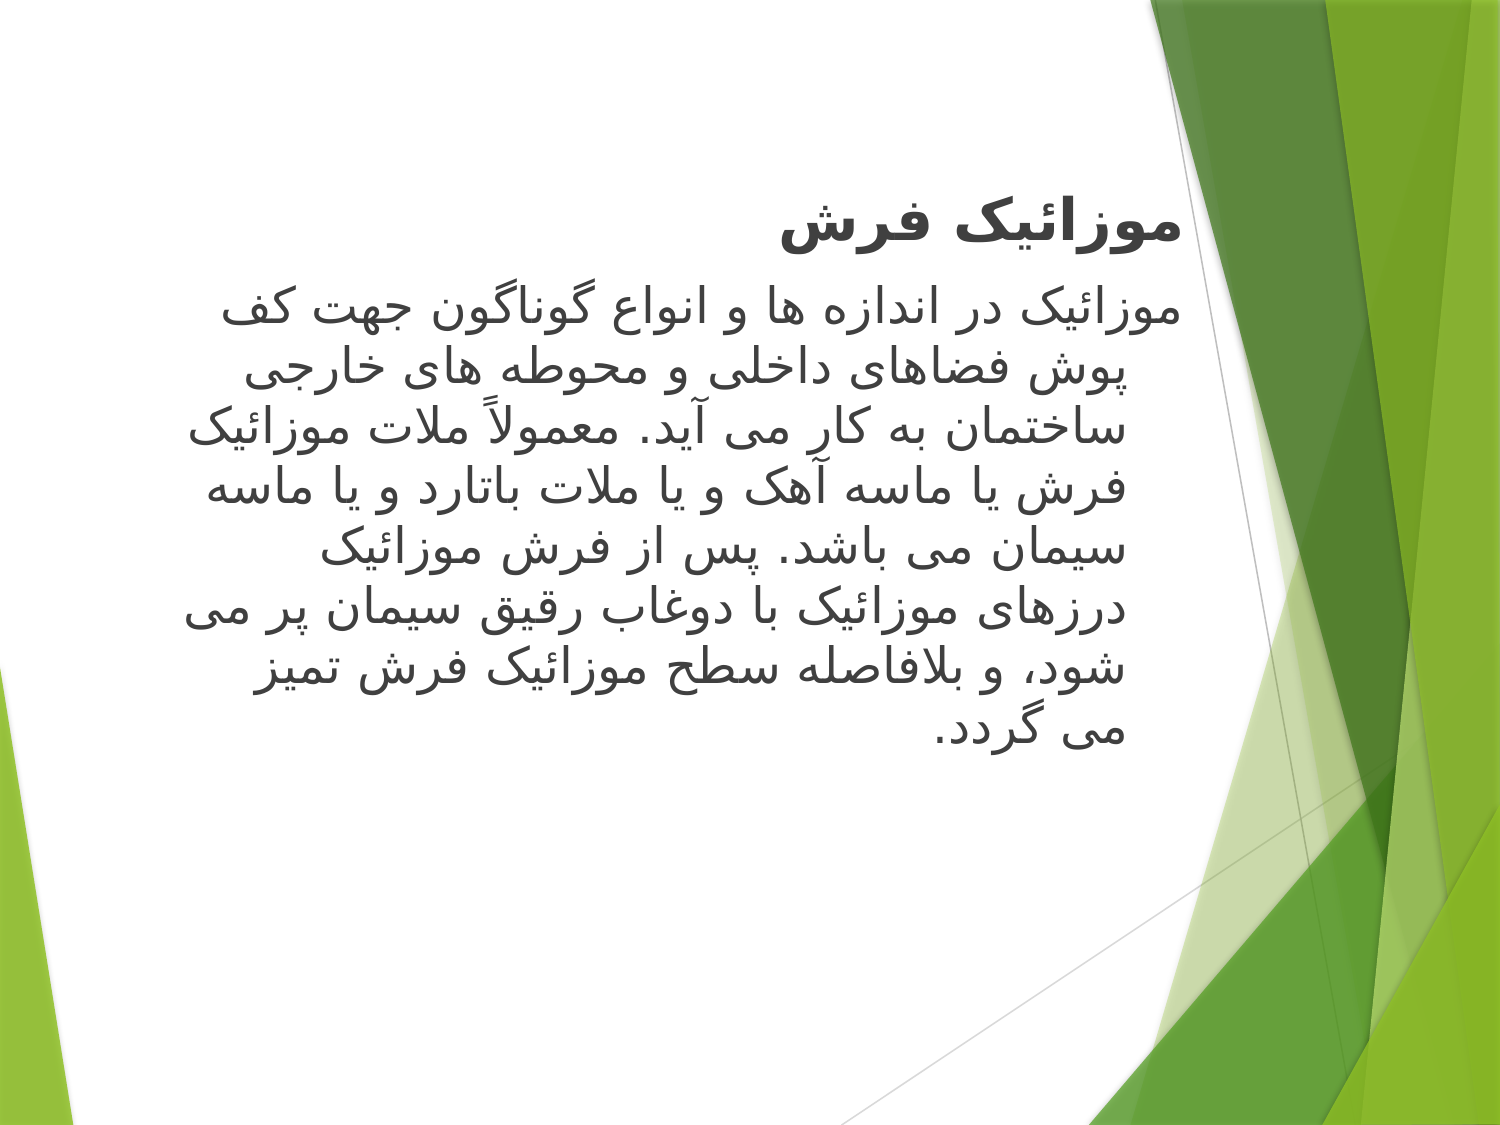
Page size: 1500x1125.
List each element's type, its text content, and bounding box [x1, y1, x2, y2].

list موزائیک فرش موزائیک در اندازه ها و انواع گوناگون جهت کف پوش فضاهای داخلی و محوطه های خارجی ساختمان به کار می آید. معمولاً ملات موزائیک فرش یا ماسه آهک و یا ملات باتارد و یا ماسه سیمان می باشد. پس از فرش موزائیک درزهای موزائیک با دوغاب رقیق سیمان پر می شود، و بلافاصله سطح موزائیک فرش تمیز می گردد. [162, 174, 1200, 838]
